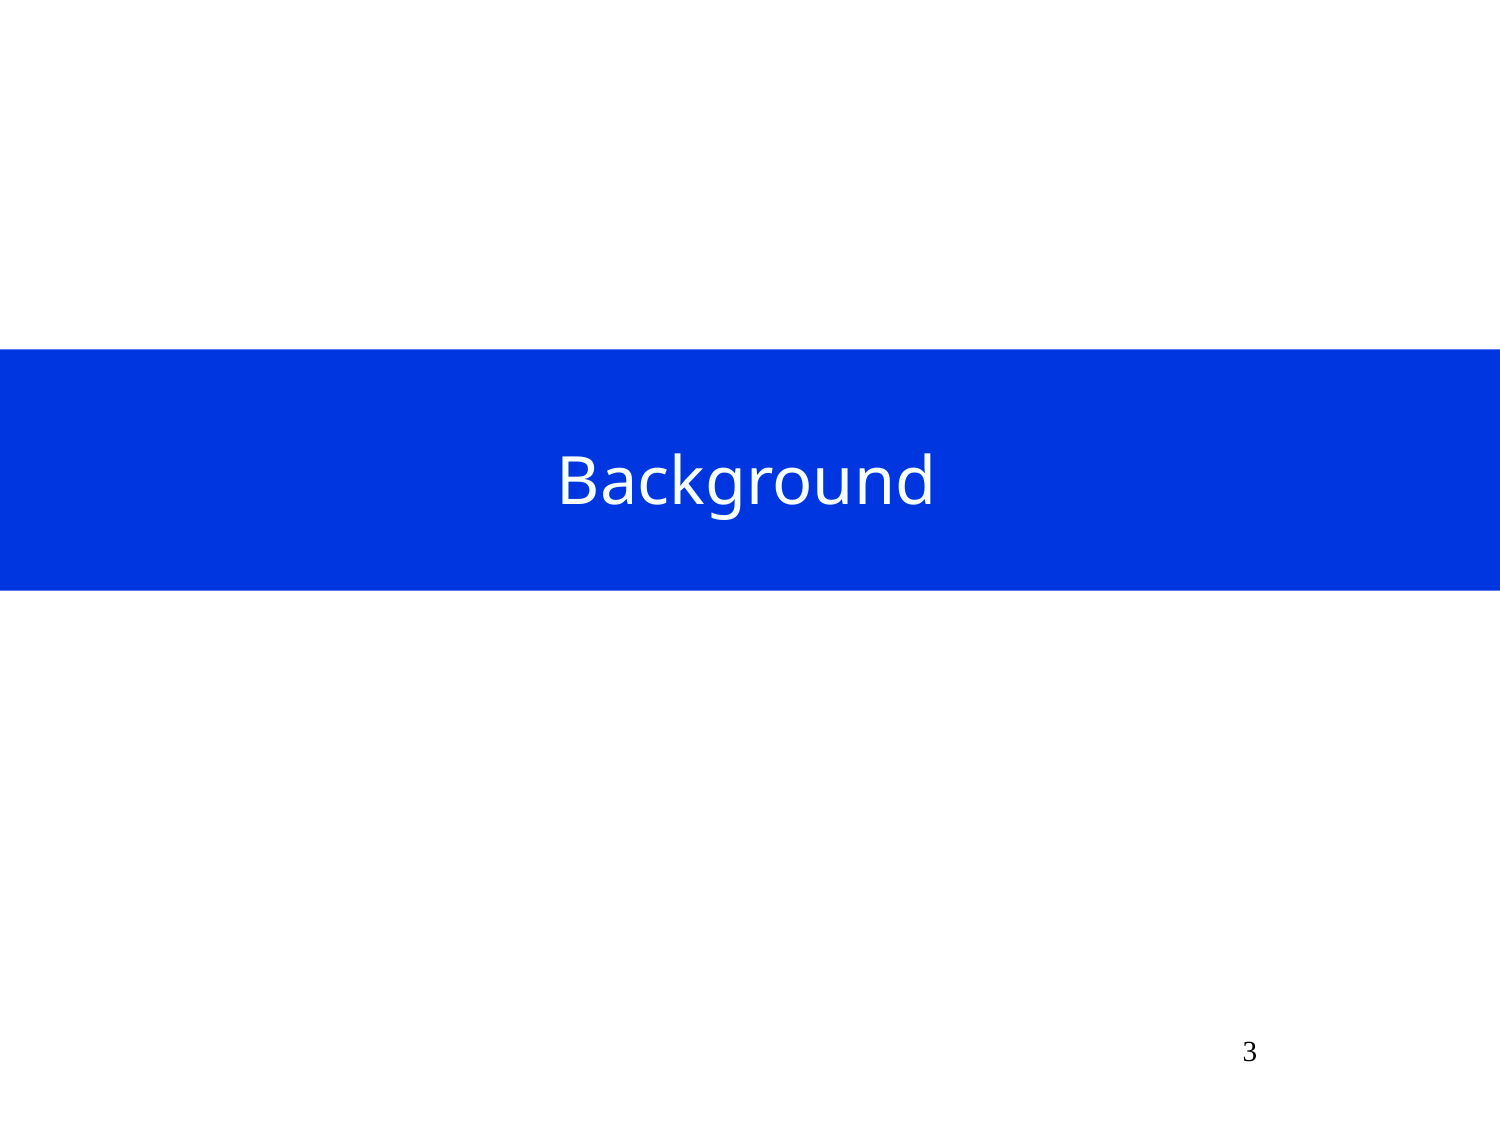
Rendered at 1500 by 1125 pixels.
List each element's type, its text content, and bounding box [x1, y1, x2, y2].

slide_number 3 [1225, 1023, 1275, 1073]
title Background [0, 349, 1500, 591]
